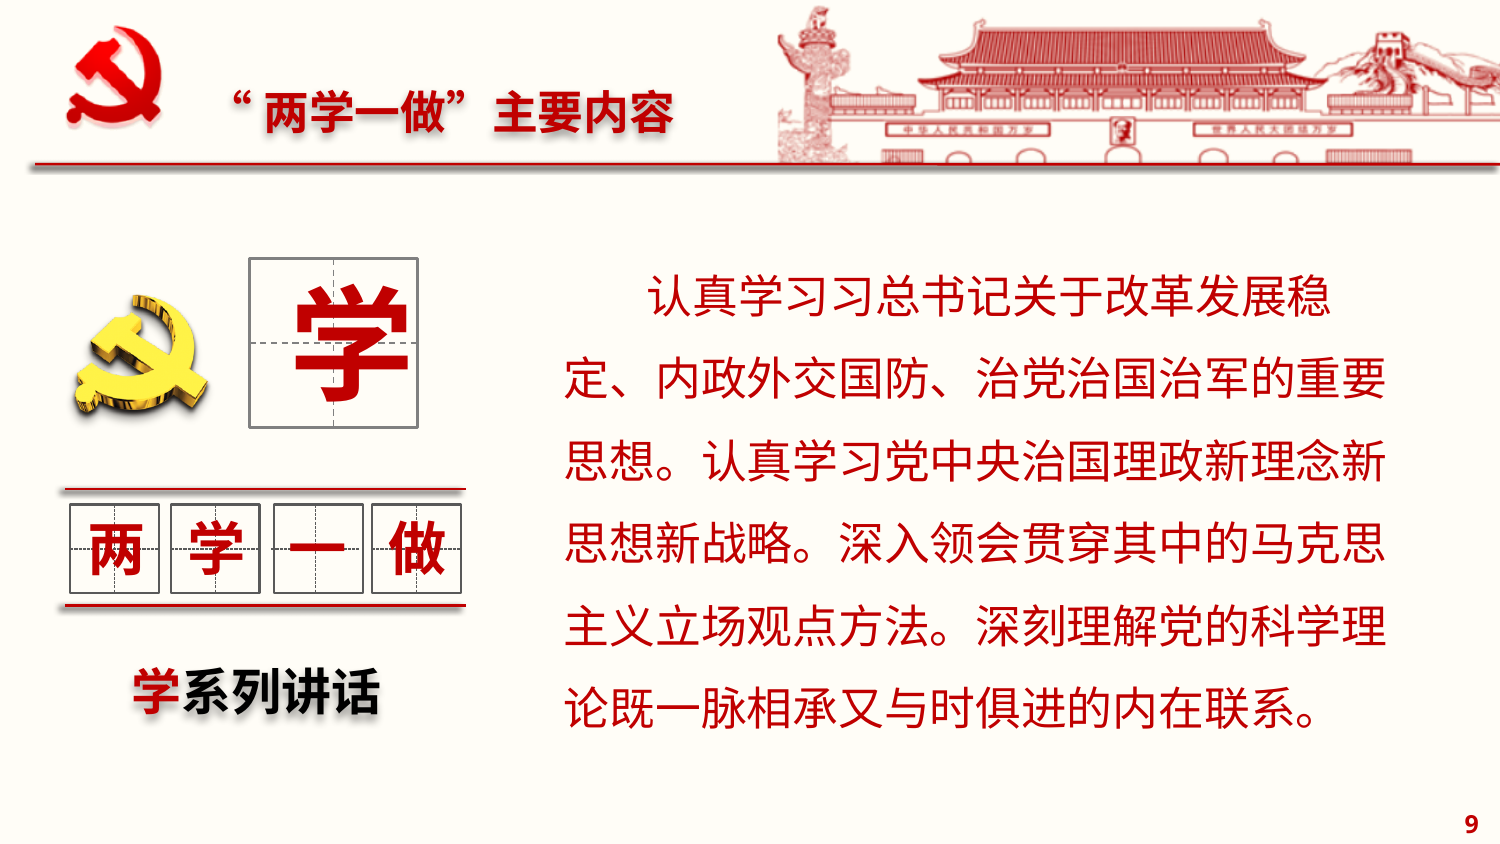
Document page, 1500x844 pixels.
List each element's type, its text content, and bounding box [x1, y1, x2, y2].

text_box 9 [1394, 803, 1494, 844]
picture [773, 0, 1500, 163]
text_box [69, 504, 461, 594]
picture [34, 0, 184, 165]
text_box 学系列讲话 [116, 653, 397, 729]
picture [69, 293, 213, 421]
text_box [249, 258, 419, 428]
text_box “两学一做”主要内容 [192, 76, 750, 146]
text_box 认真学习习总书记关于改革发展稳定、内政外交国防、治党治国治军的重要思想。认真学习党中央治国理政新理念新思想新战略。深入领会贯穿其中的马克思主义立场观点方法。深刻理解党的科学理论既一脉相承又与时俱进的内在联系。 [549, 232, 1436, 743]
